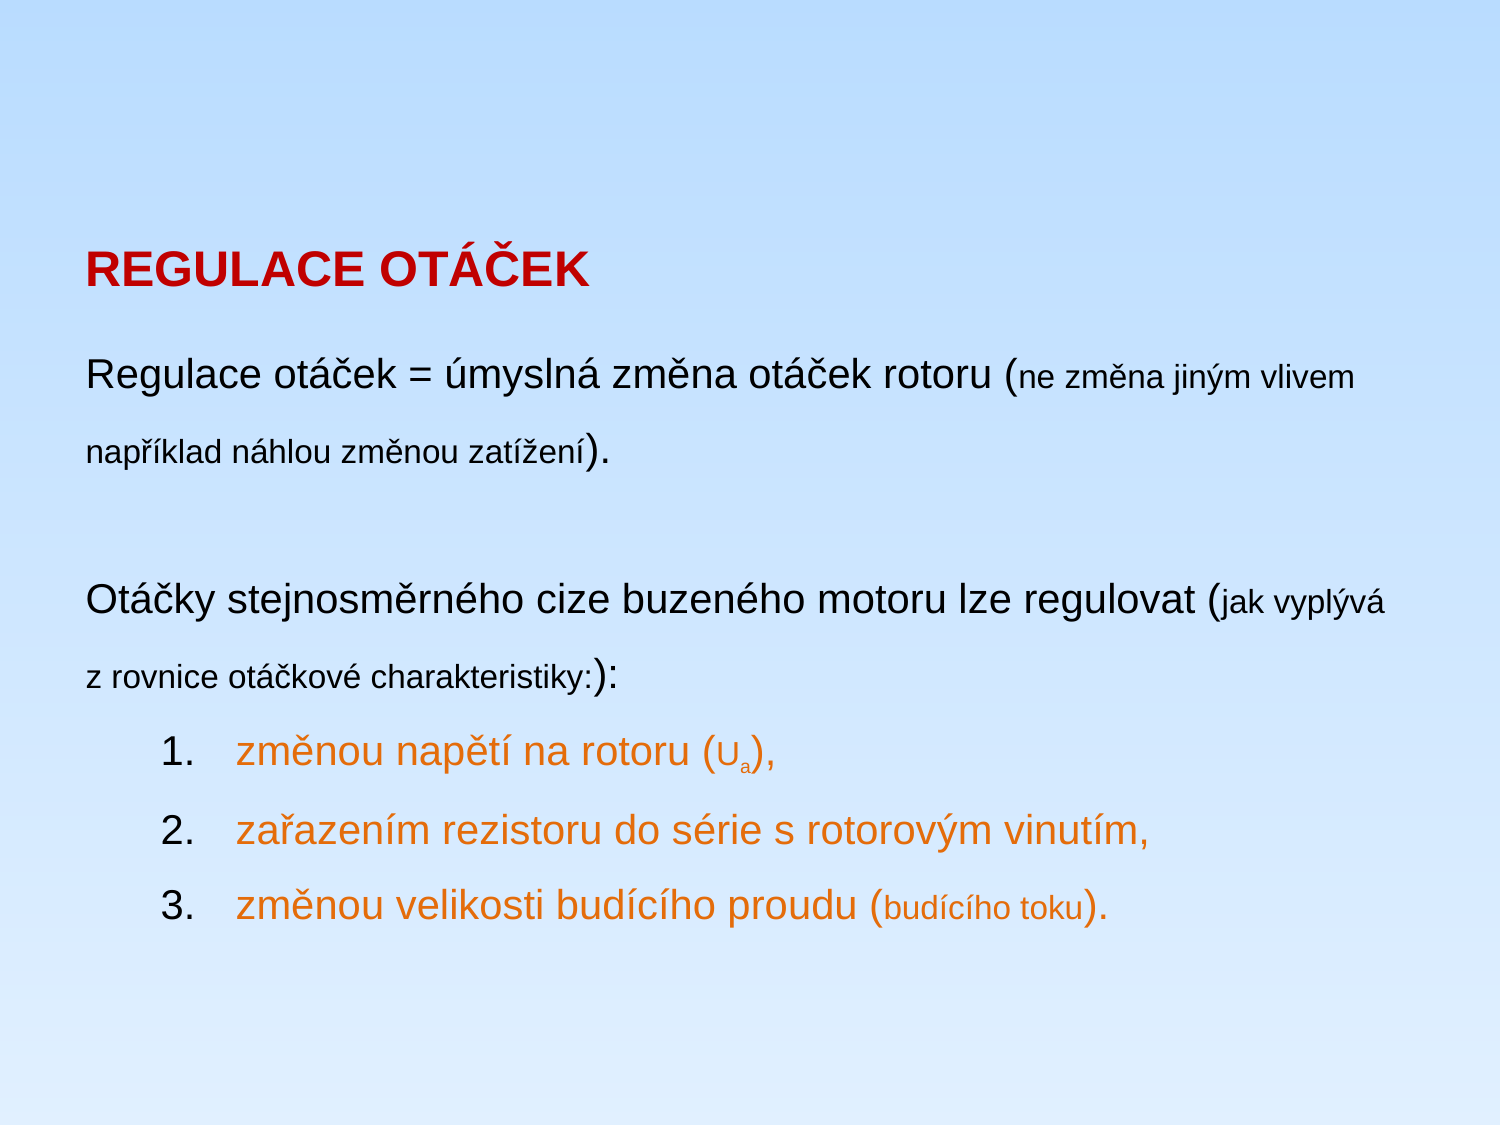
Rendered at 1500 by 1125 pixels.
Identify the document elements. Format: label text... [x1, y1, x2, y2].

text_box REGULACE OTÁČEK [70, 199, 1400, 304]
